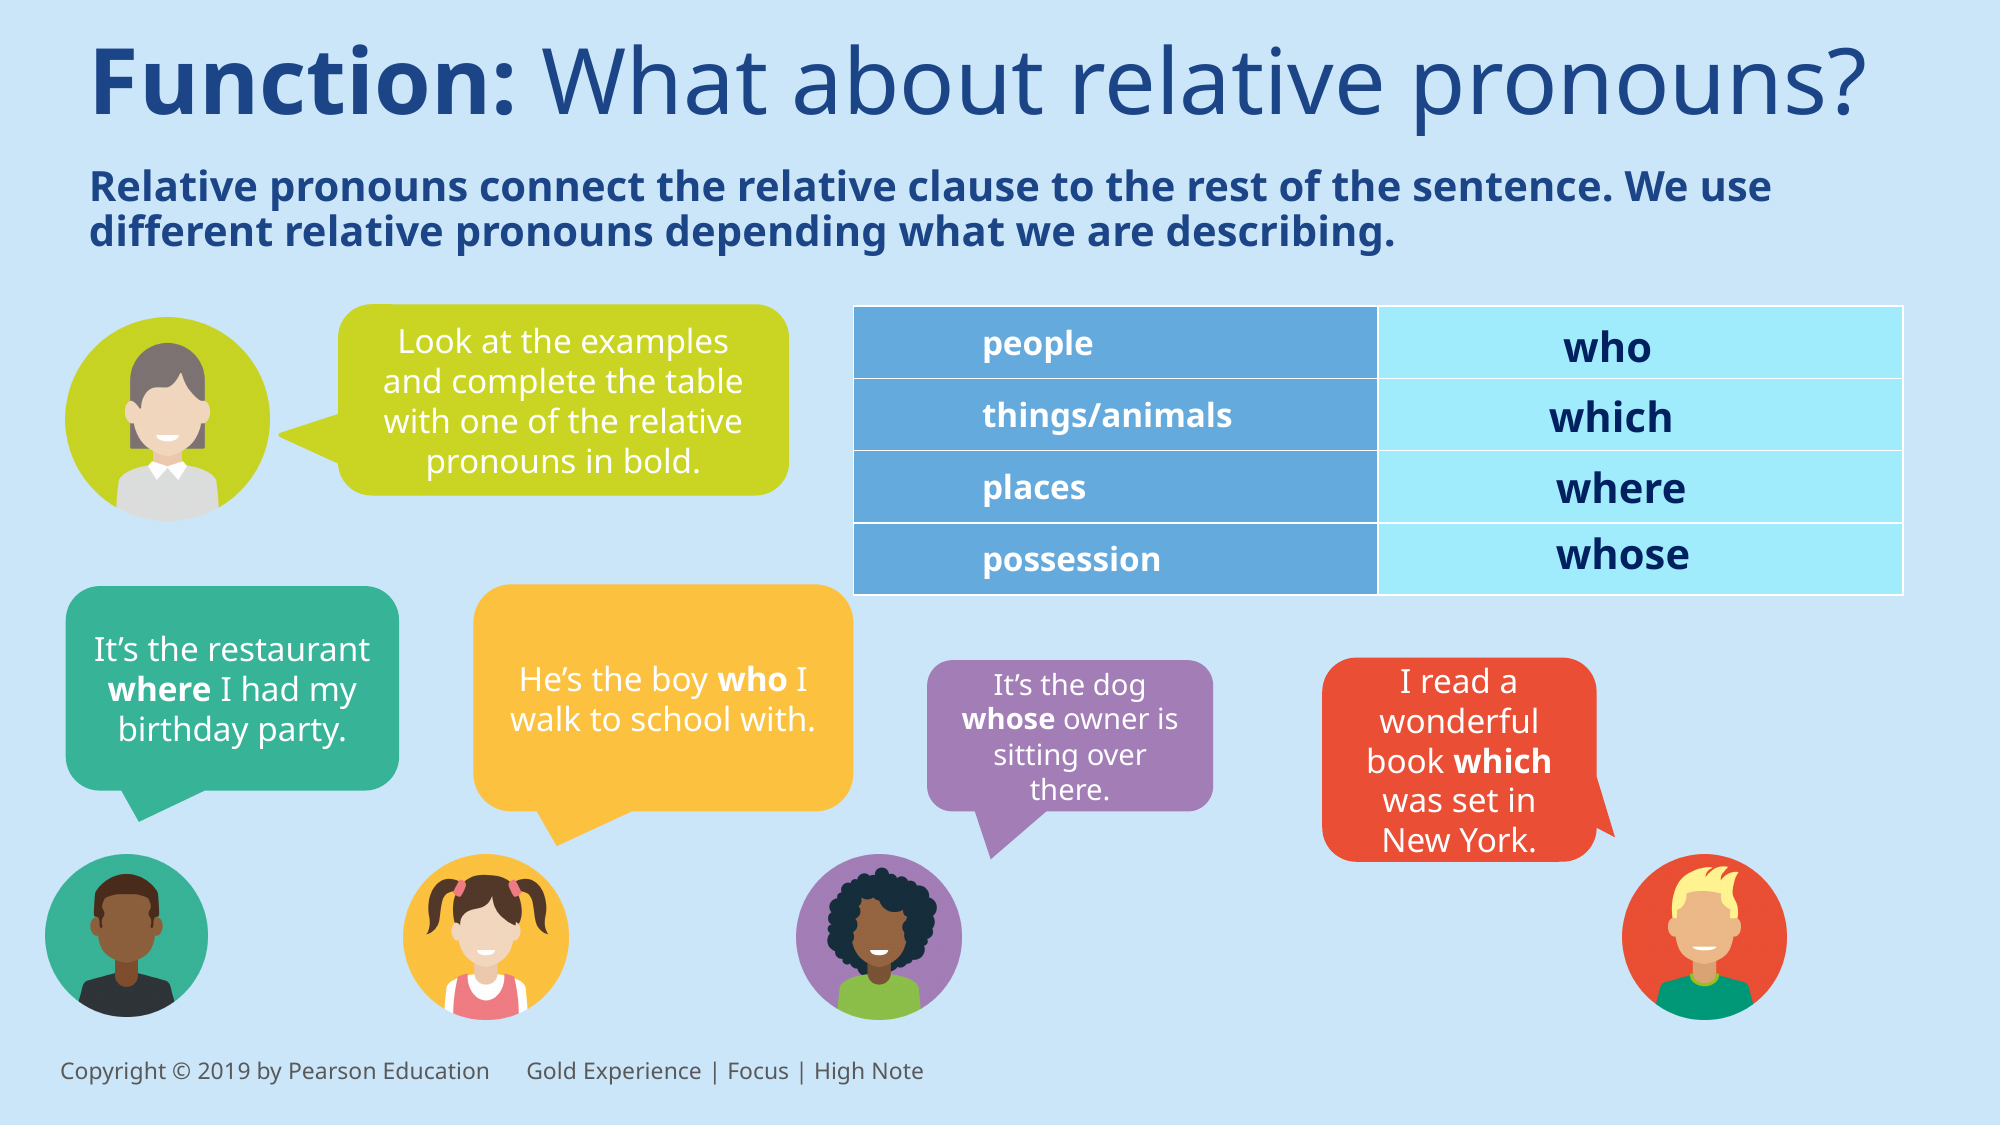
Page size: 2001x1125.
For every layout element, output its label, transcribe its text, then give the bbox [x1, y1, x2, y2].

text_box I read a wonderful book which was set in New York. [1320, 655, 1618, 864]
text_box where [1541, 454, 1703, 520]
text_box Look at the examples and complete the table with one of the relative pronouns in bold. [278, 304, 790, 496]
picture [403, 854, 569, 1020]
picture [65, 316, 270, 521]
table_header people [854, 307, 1377, 378]
table_cell possession [854, 524, 1377, 594]
table_cell [1379, 524, 1902, 594]
title Function: What about relative pronouns? [73, 28, 1890, 244]
table_header [1379, 307, 1902, 378]
table_cell places [854, 451, 1377, 522]
text_box whose [1541, 520, 1750, 586]
text_box which [1534, 383, 1696, 449]
table_cell things/animals [854, 379, 1377, 450]
picture [1621, 854, 1788, 1020]
text_box He’s the boy who I walk to school with. [471, 582, 856, 849]
table_cell [1379, 451, 1902, 522]
text_box who [1548, 313, 1711, 378]
picture [44, 854, 208, 1018]
picture [796, 854, 962, 1020]
list Relative pronouns connect the relative clause to the rest of the sentence. We use different relative pronouns depending what we are describing. [73, 158, 1819, 279]
table_cell [1379, 379, 1902, 450]
footer Copyright © 2019 by Pearson Education Gold Experience | Focus | High Note [45, 1040, 1084, 1101]
text_box It’s the restaurant where I had my birthday party. [63, 583, 402, 824]
text_box It’s the dog whose owner is sitting over there. [925, 658, 1216, 862]
